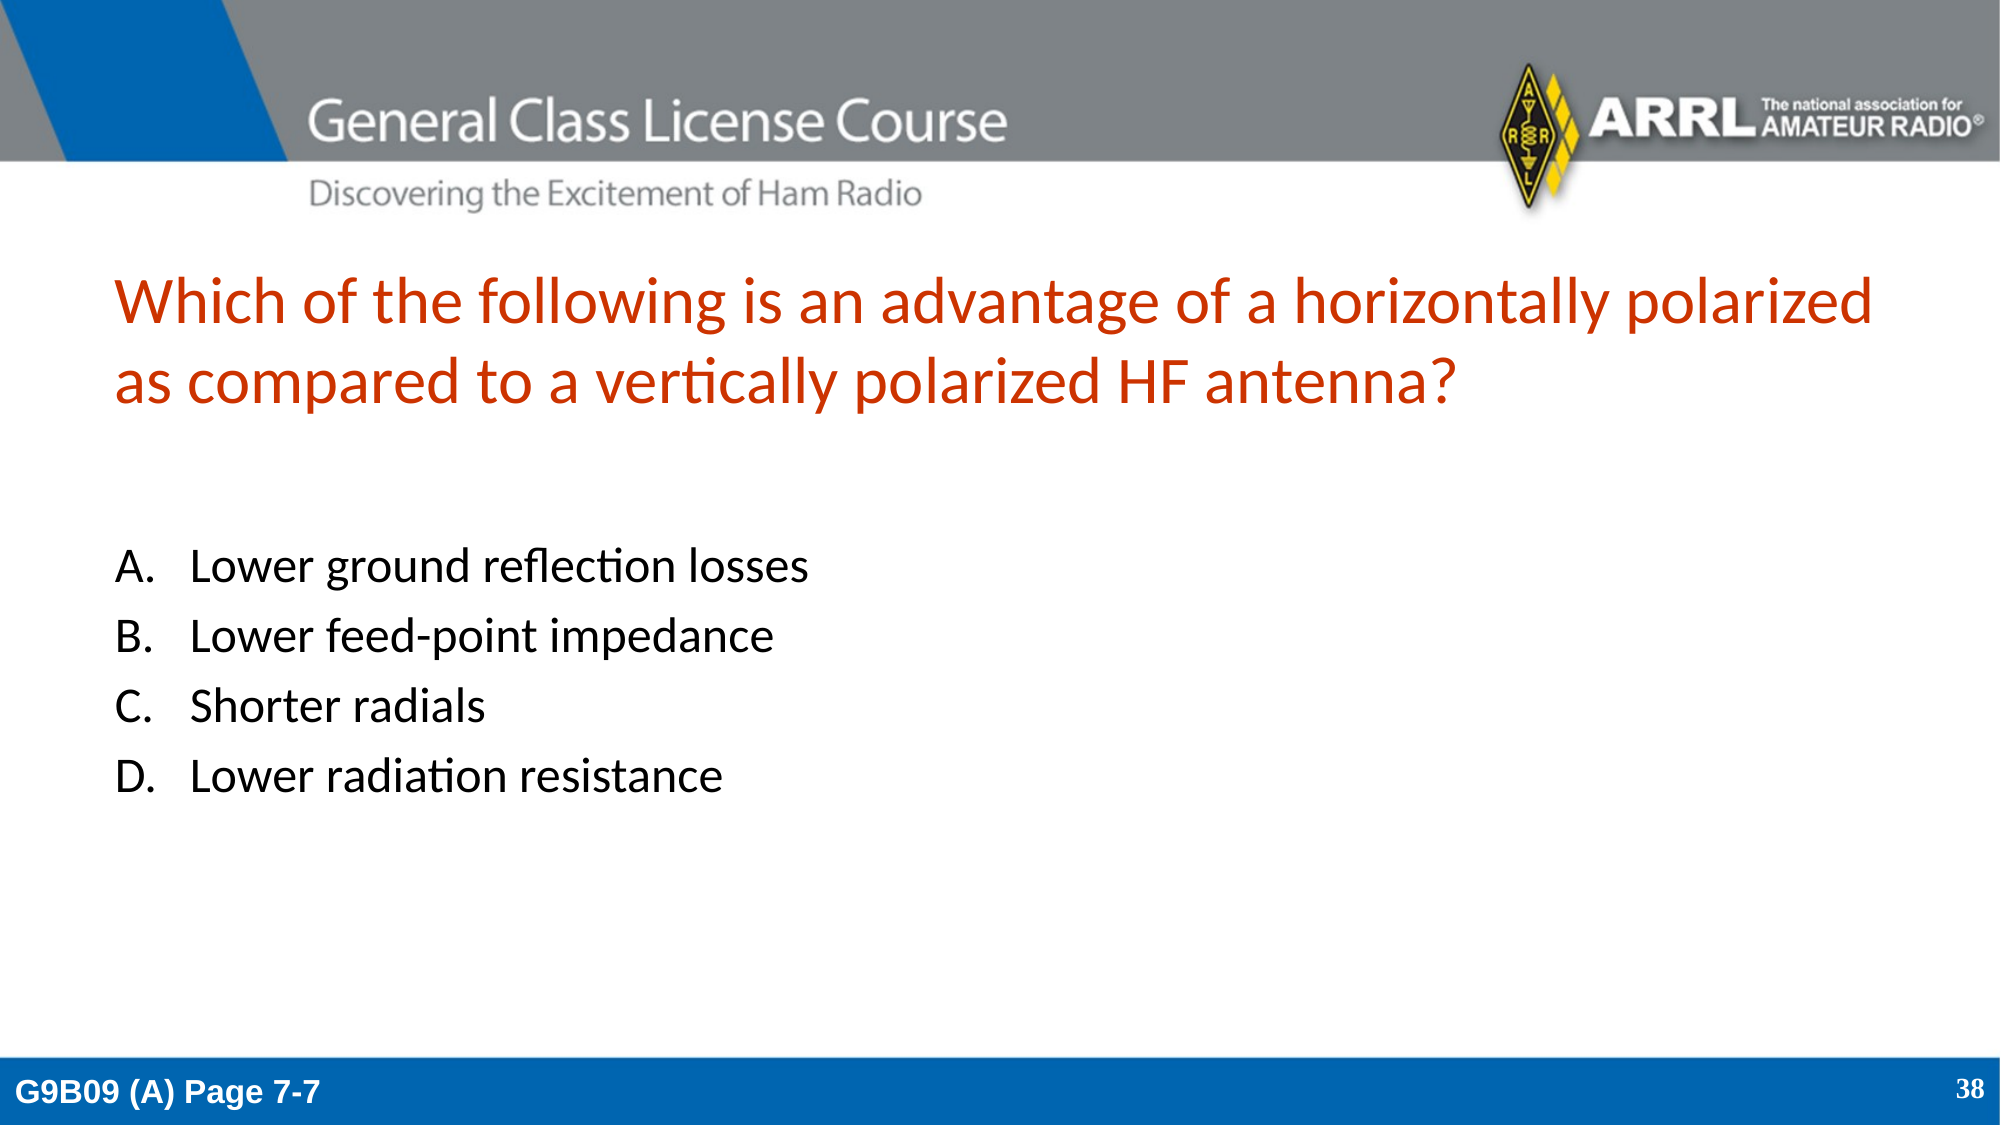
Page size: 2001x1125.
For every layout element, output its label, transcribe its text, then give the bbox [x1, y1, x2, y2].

text_box G9B09 (A) Page 7-7 [0, 1062, 1313, 1118]
text_box 38 [1875, 1062, 2000, 1113]
title Which of the following is an advantage of a horizontally polarized as compared to a vertically polarized HF antenna? [99, 249, 1900, 468]
list Lower ground reflection losses Lower feed-point impedance Shorter radials Lower radiation resistance [99, 525, 1900, 1005]
picture [0, 0, 2001, 1125]
